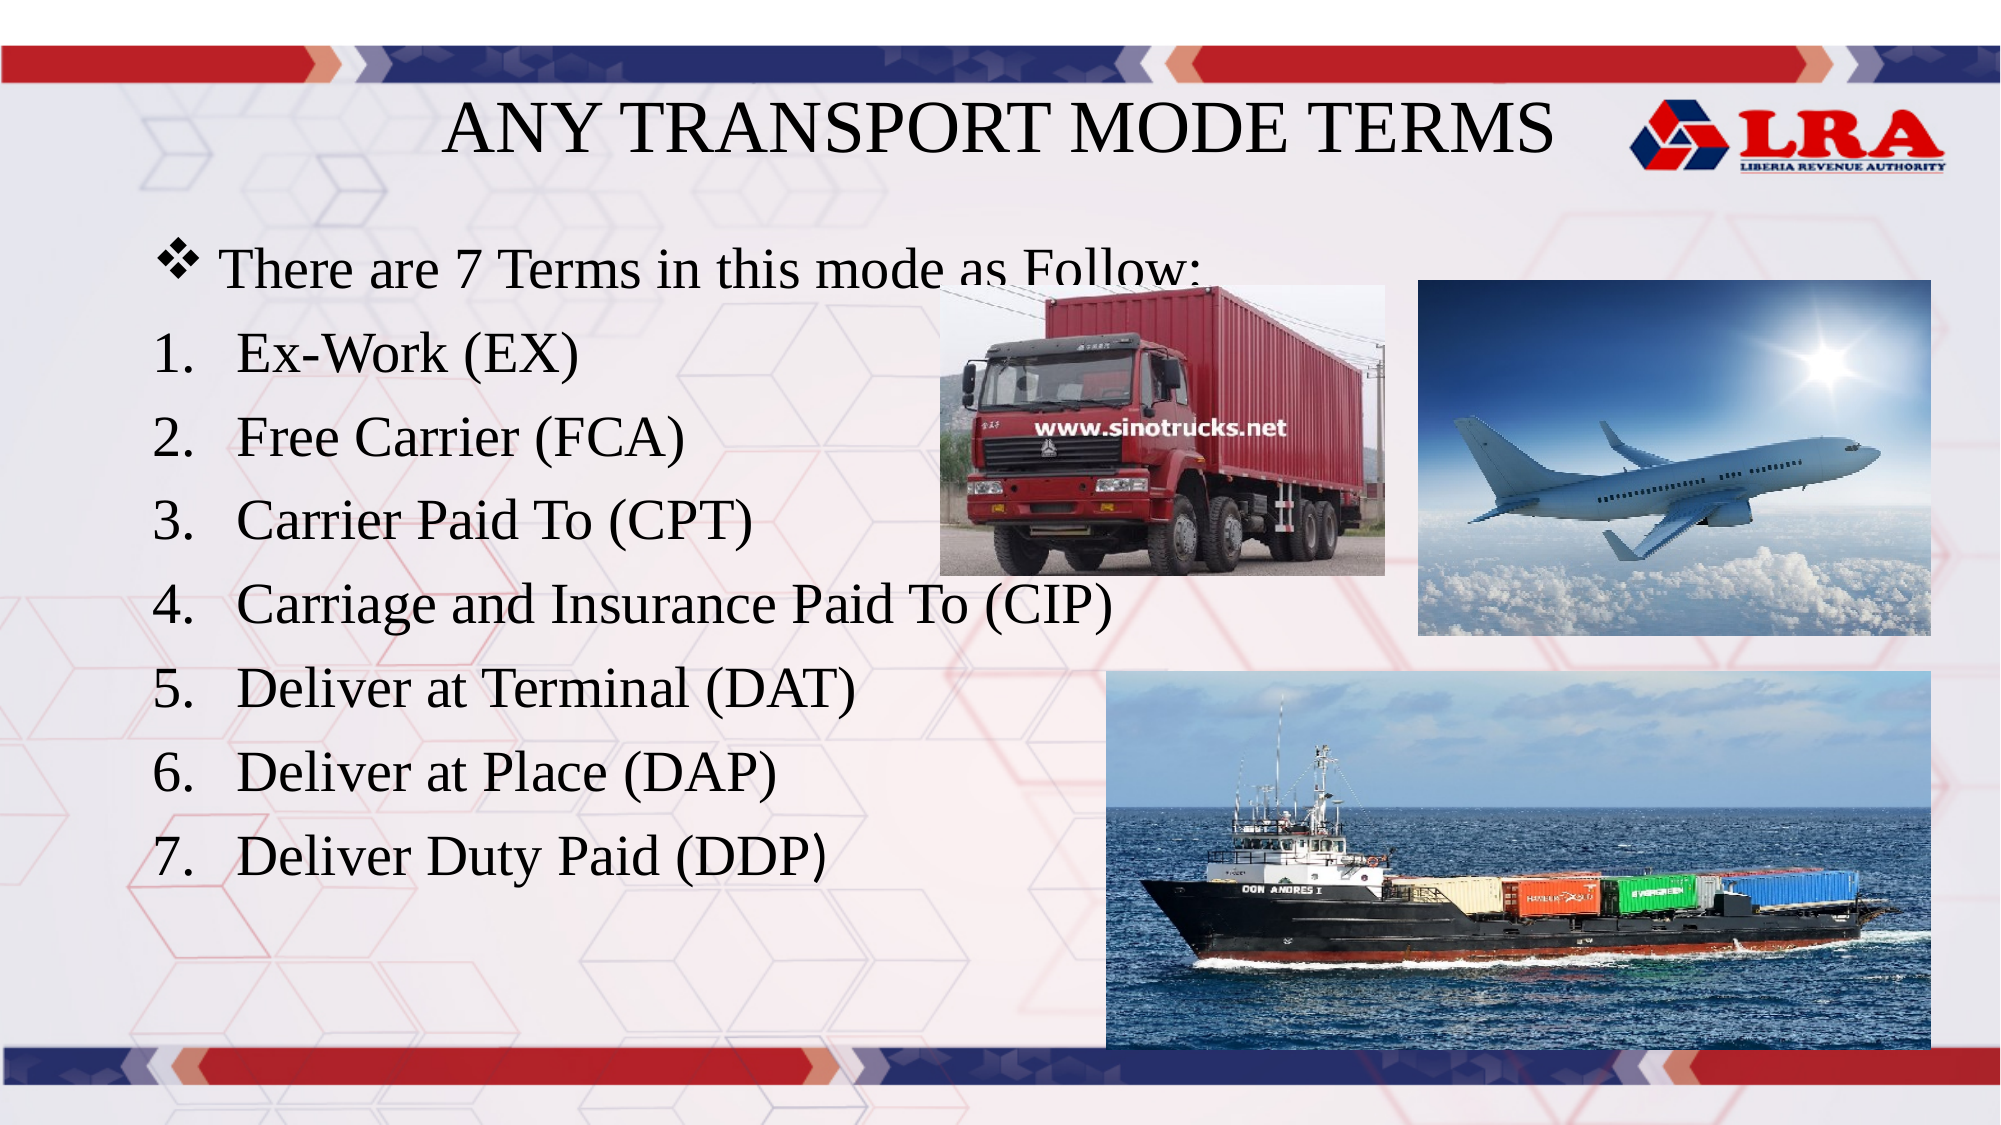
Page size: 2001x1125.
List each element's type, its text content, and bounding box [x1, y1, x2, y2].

list There are 7 Terms in this mode as Follow: Ex-Work (EX) Free Carrier (FCA) Carrier Paid To (CPT) Carriage and Insurance Paid To (CIP) Deliver at Terminal (DAT) Deliver at Place (DAP) Deliver Duty Paid (DDP) [137, 230, 1965, 1089]
text_box [277, 430, 565, 492]
title ANY TRANSPORT MODE TERMS [137, 59, 1863, 196]
picture [0, 0, 2001, 1125]
